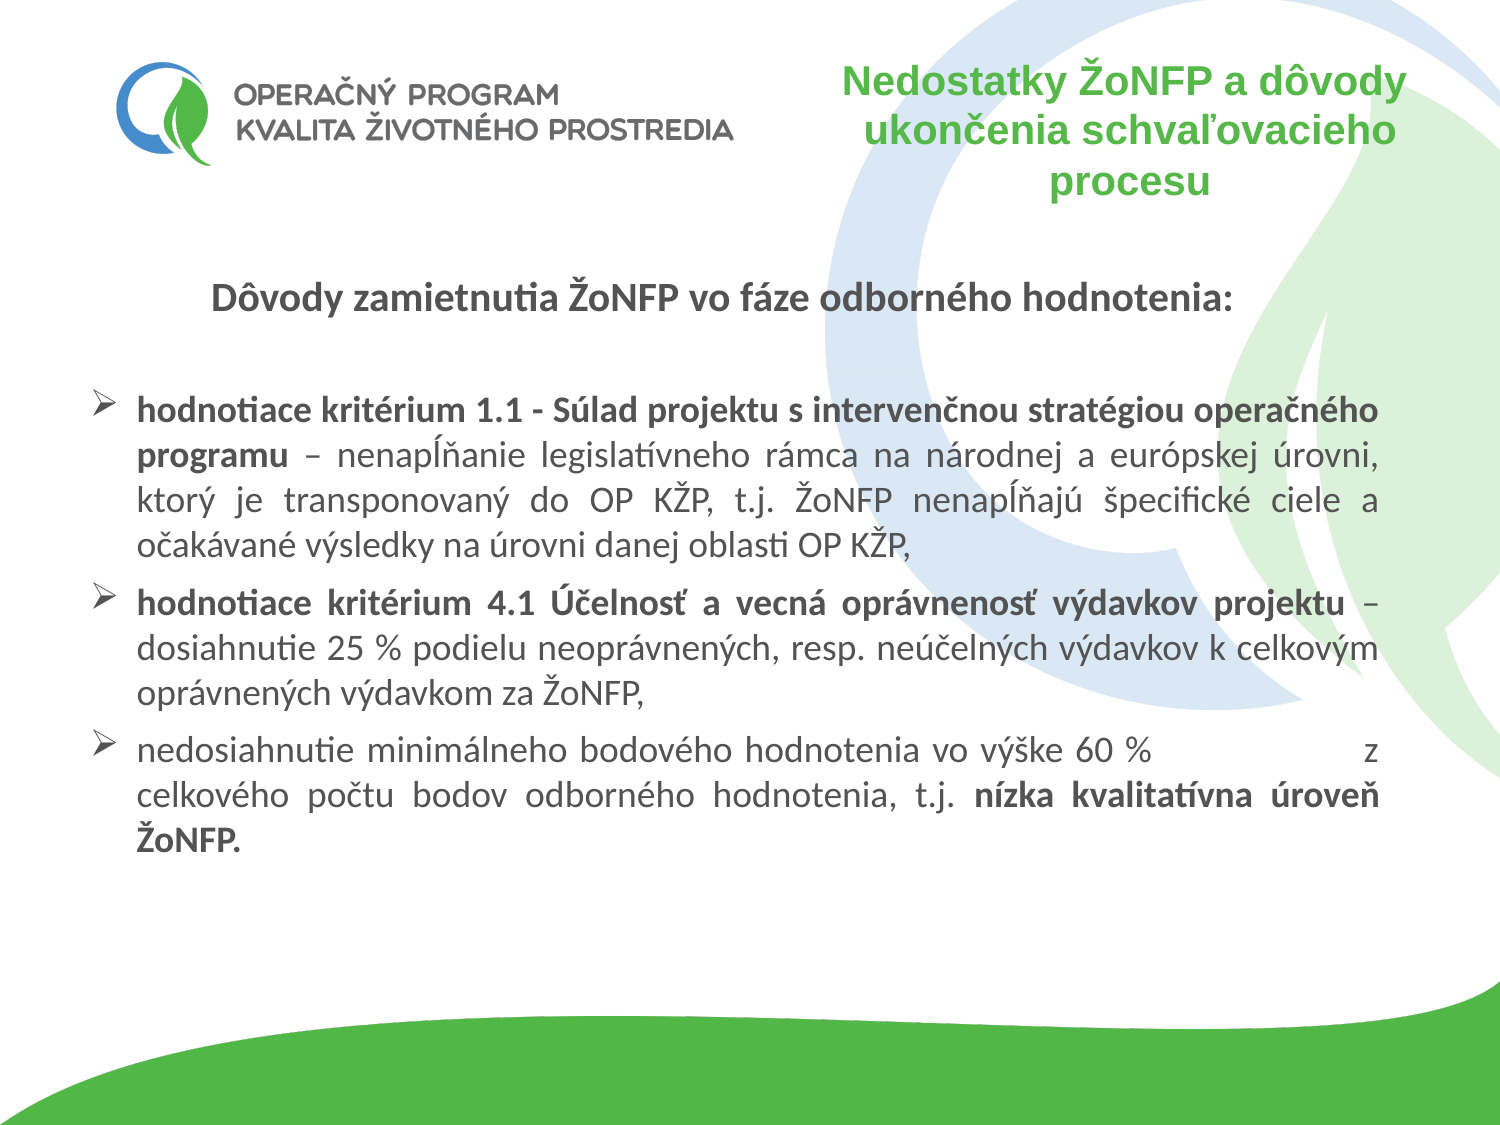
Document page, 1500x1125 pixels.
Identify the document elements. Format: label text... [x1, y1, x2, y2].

text_box Dôvody zamietnutia ŽoNFP vo fáze odborného hodnotenia: [20, 262, 1425, 328]
text_box hodnotiace kritérium 1.1 - Súlad projektu s intervenčnou stratégiou operačného programu – nenapĺňanie legislatívneho rámca na národnej a európskej úrovni, ktorý je transponovaný do OP KŽP, t.j. ŽoNFP nenapĺňajú špecifické ciele a očakávané výsledky na úrovni danej oblasti OP KŽP, hodnotiace kritérium 4.1 Účelnosť a vecná oprávnenosť výdavkov projektu – dosiahnutie 25 % podielu neoprávnených, resp. neúčelných výdavkov k celkovým oprávnených výdavkom za ŽoNFP, nedosiahnutie minimálneho bodového hodnotenia vo výške 60 % z celkového počtu bodov odborného hodnotenia, t.j. nízka kvalitatívna úroveň ŽoNFP. [74, 377, 1396, 913]
text_box Nedostatky ŽoNFP a dôvody ukončenia schvaľovacieho procesu [776, 46, 1484, 211]
picture [0, 0, 1500, 1125]
text_box [74, 328, 1425, 1071]
